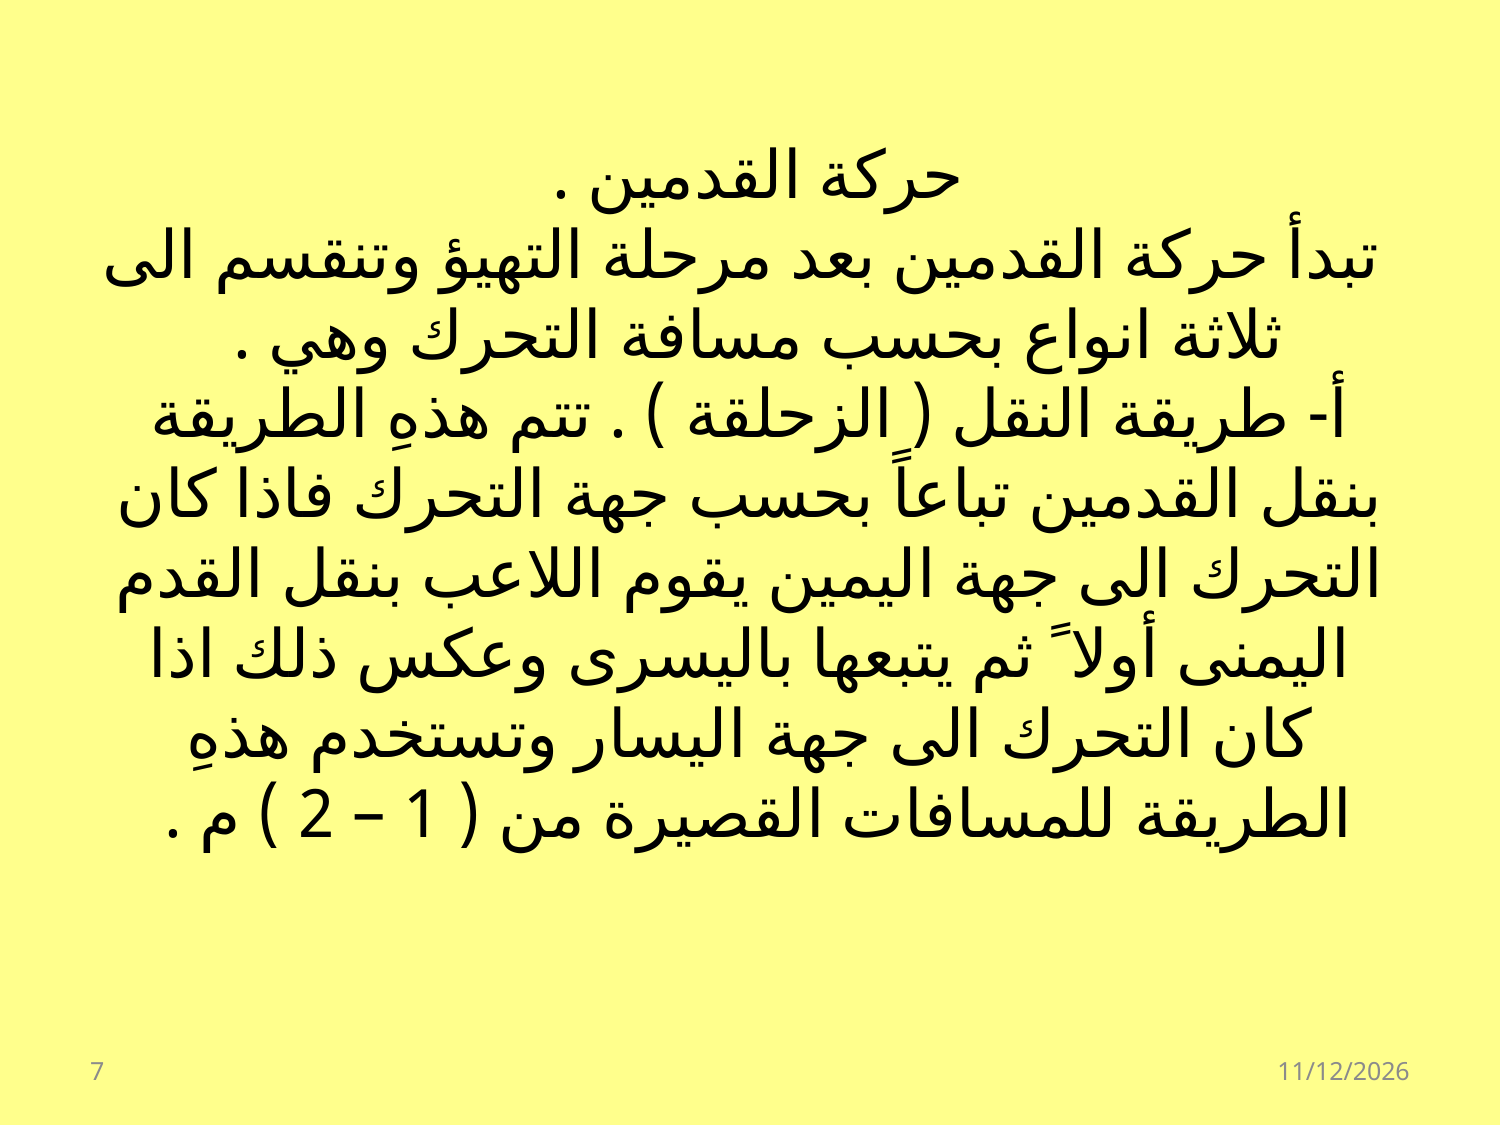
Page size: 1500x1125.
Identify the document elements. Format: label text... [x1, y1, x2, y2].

title حركة القدمين . تبدأ حركة القدمين بعد مرحلة التهيؤ وتنقسم الى ثلاثة انواع بحسب مسافة التحرك وهي . أ- طريقة النقل ( الزحلقة ) . تتم هذهِ الطريقة بنقل القدمين تباعاً بحسب جهة التحرك فاذا كان التحرك الى جهة اليمين يقوم اللاعب بنقل القدم اليمنى أولا ً ثم يتبعها باليسرى وعكس ذلك اذا كان التحرك الى جهة اليسار وتستخدم هذهِ الطريقة للمسافات القصيرة من ( 1 – 2 ) م . [75, 45, 1425, 938]
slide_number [1074, 1042, 1425, 1103]
slide_number 7 [75, 1042, 425, 1103]
